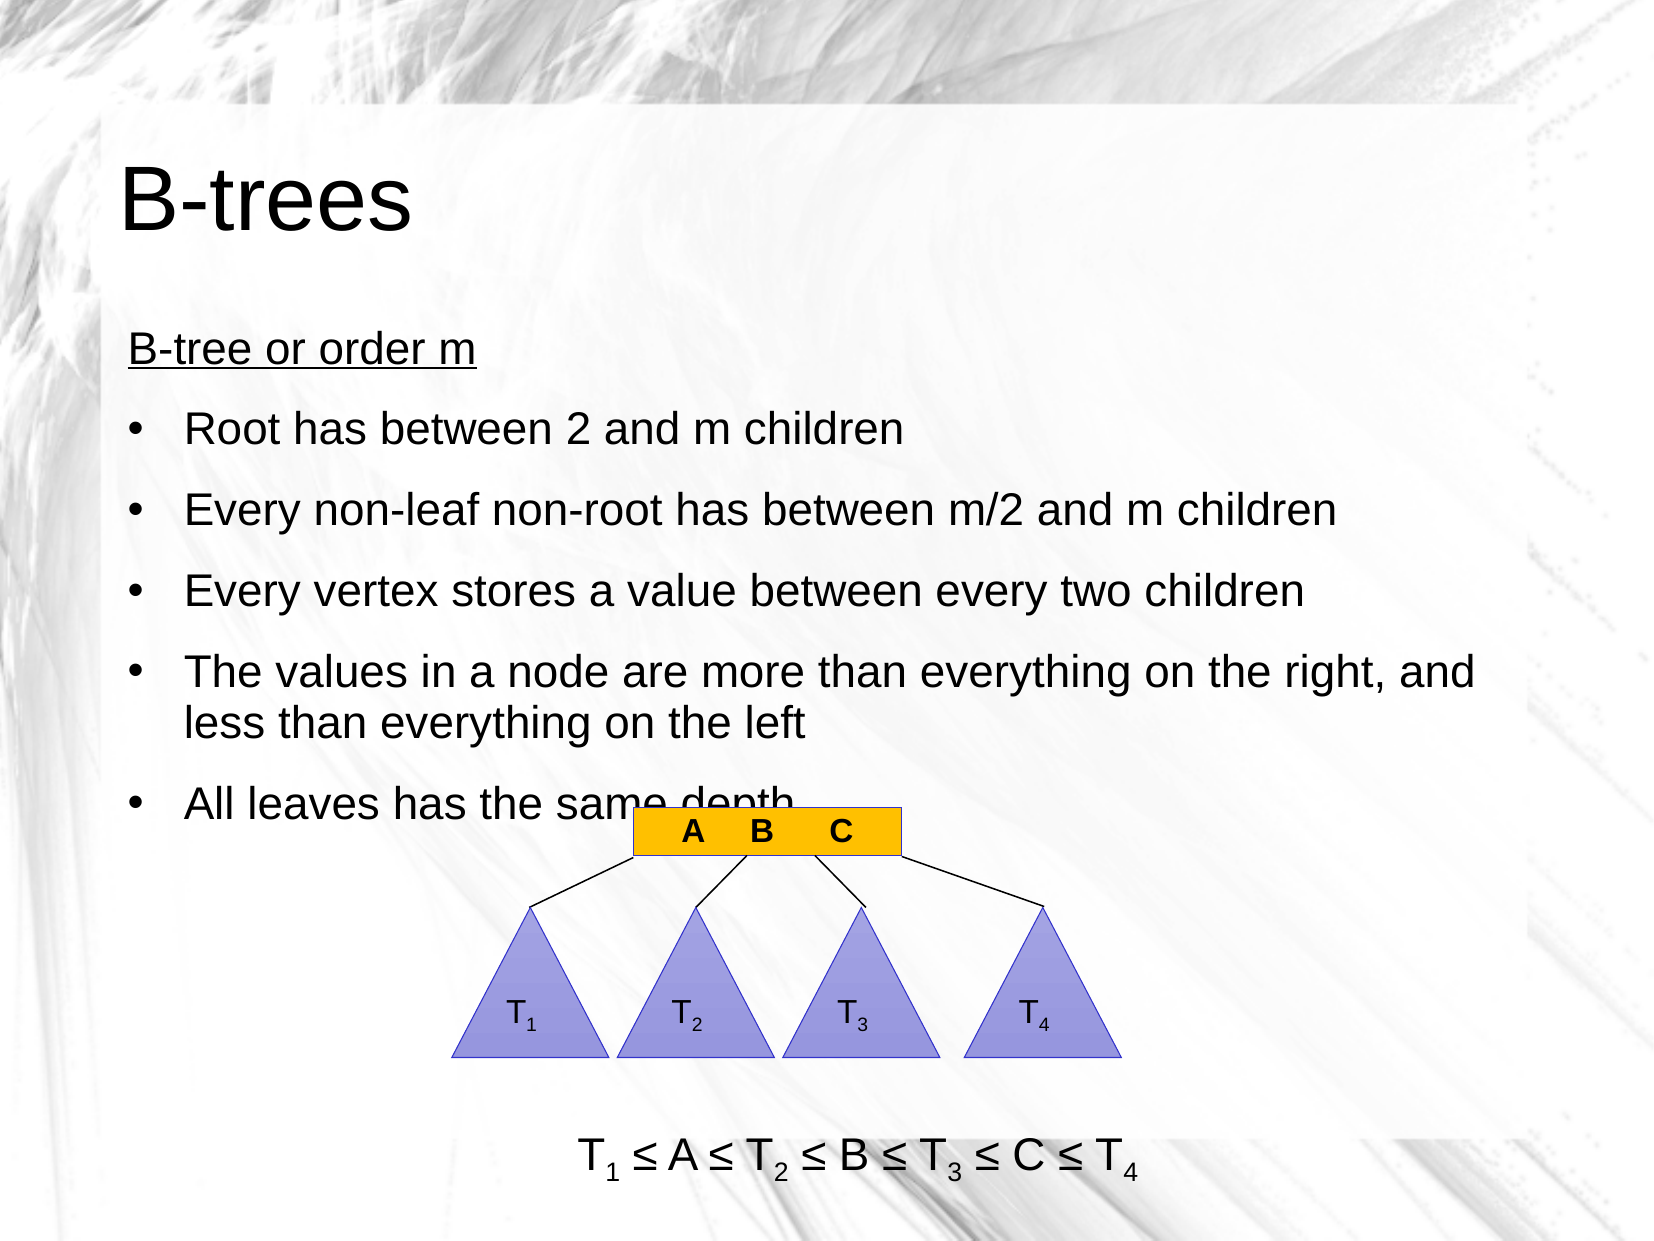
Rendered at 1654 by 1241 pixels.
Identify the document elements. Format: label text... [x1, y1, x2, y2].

list B-tree or order m Root has between 2 and m children Every non-leaf non-root has between m/2 and m children Every vertex stores a value between every two children The values in a node are more than everything on the right, and less than everything on the left All leaves has the same depth [118, 319, 1571, 1109]
title B-trees [118, 93, 1506, 299]
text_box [451, 807, 1122, 1058]
text_box T1 ≤ A ≤ T2 ≤ B ≤ T3 ≤ C ≤ T4 [562, 1116, 1154, 1241]
picture [0, 0, 1654, 1241]
